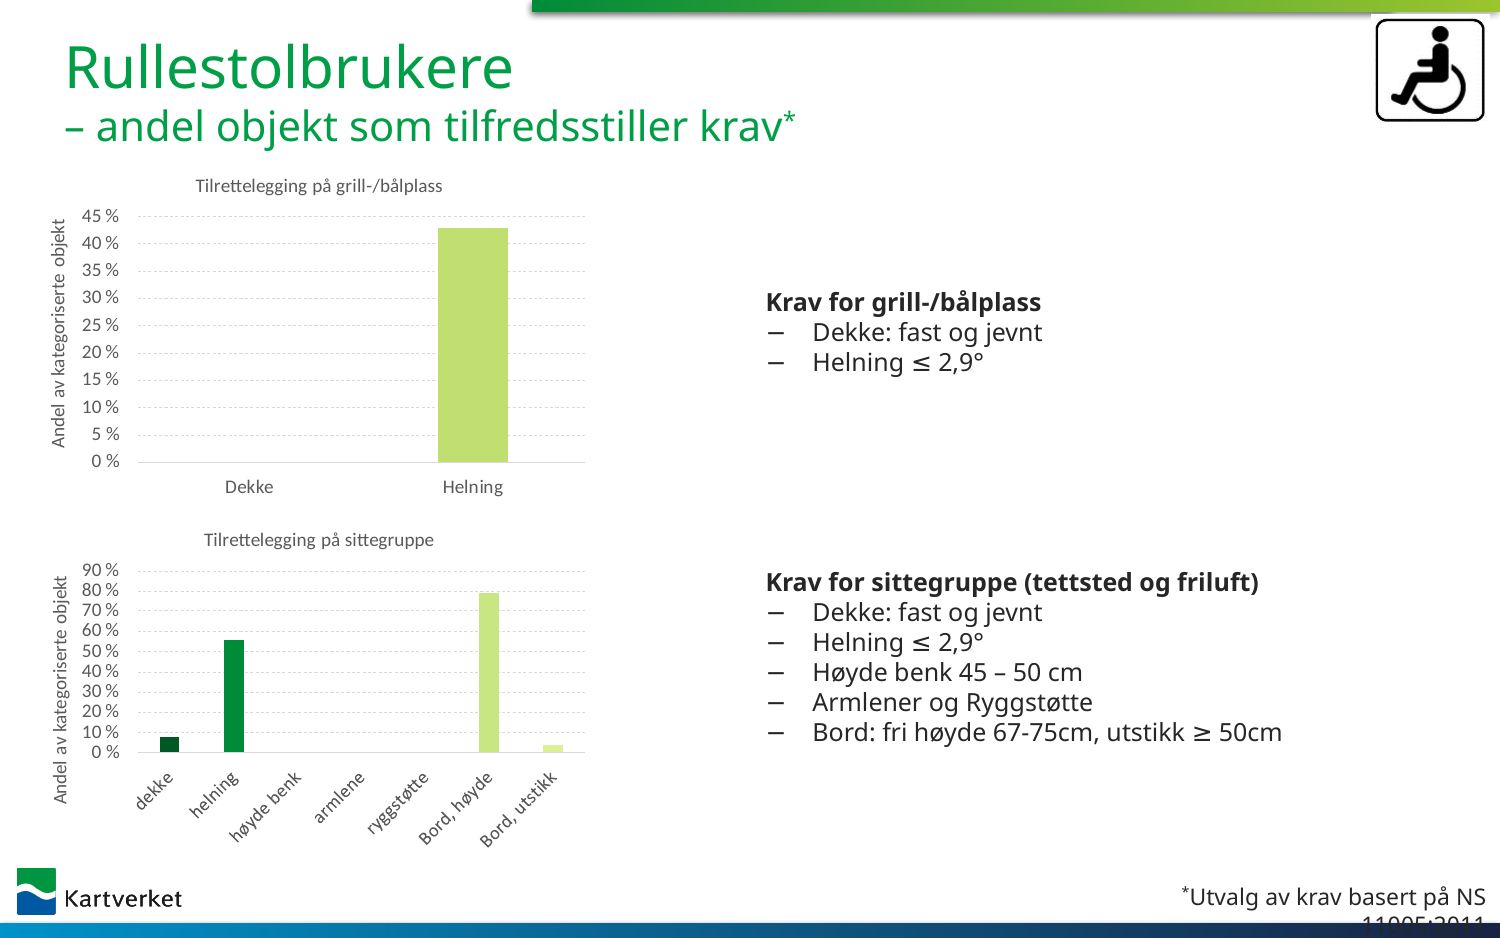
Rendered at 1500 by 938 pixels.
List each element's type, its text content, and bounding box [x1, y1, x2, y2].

text_box Rullestolbrukere – andel objekt som tilfredsstiller krav* [49, 14, 1431, 158]
text_box *Utvalg av krav basert på NS 11005:2011 [1068, 873, 1500, 938]
picture [41, 166, 596, 505]
picture [41, 520, 596, 859]
text_box Krav for grill-/bålplass Dekke: fast og jevnt Helning ≤ 2,9° [750, 279, 1452, 384]
text_box Krav for sittegruppe (tettsted og friluft) Dekke: fast og jevnt Helning ≤ 2,9° Høyde benk 45 – 50 cm Armlener og Ryggstøtte Bord: fri høyde 67-75cm, utstikk ≥ 50cm [750, 559, 1500, 754]
picture [1371, 13, 1491, 127]
